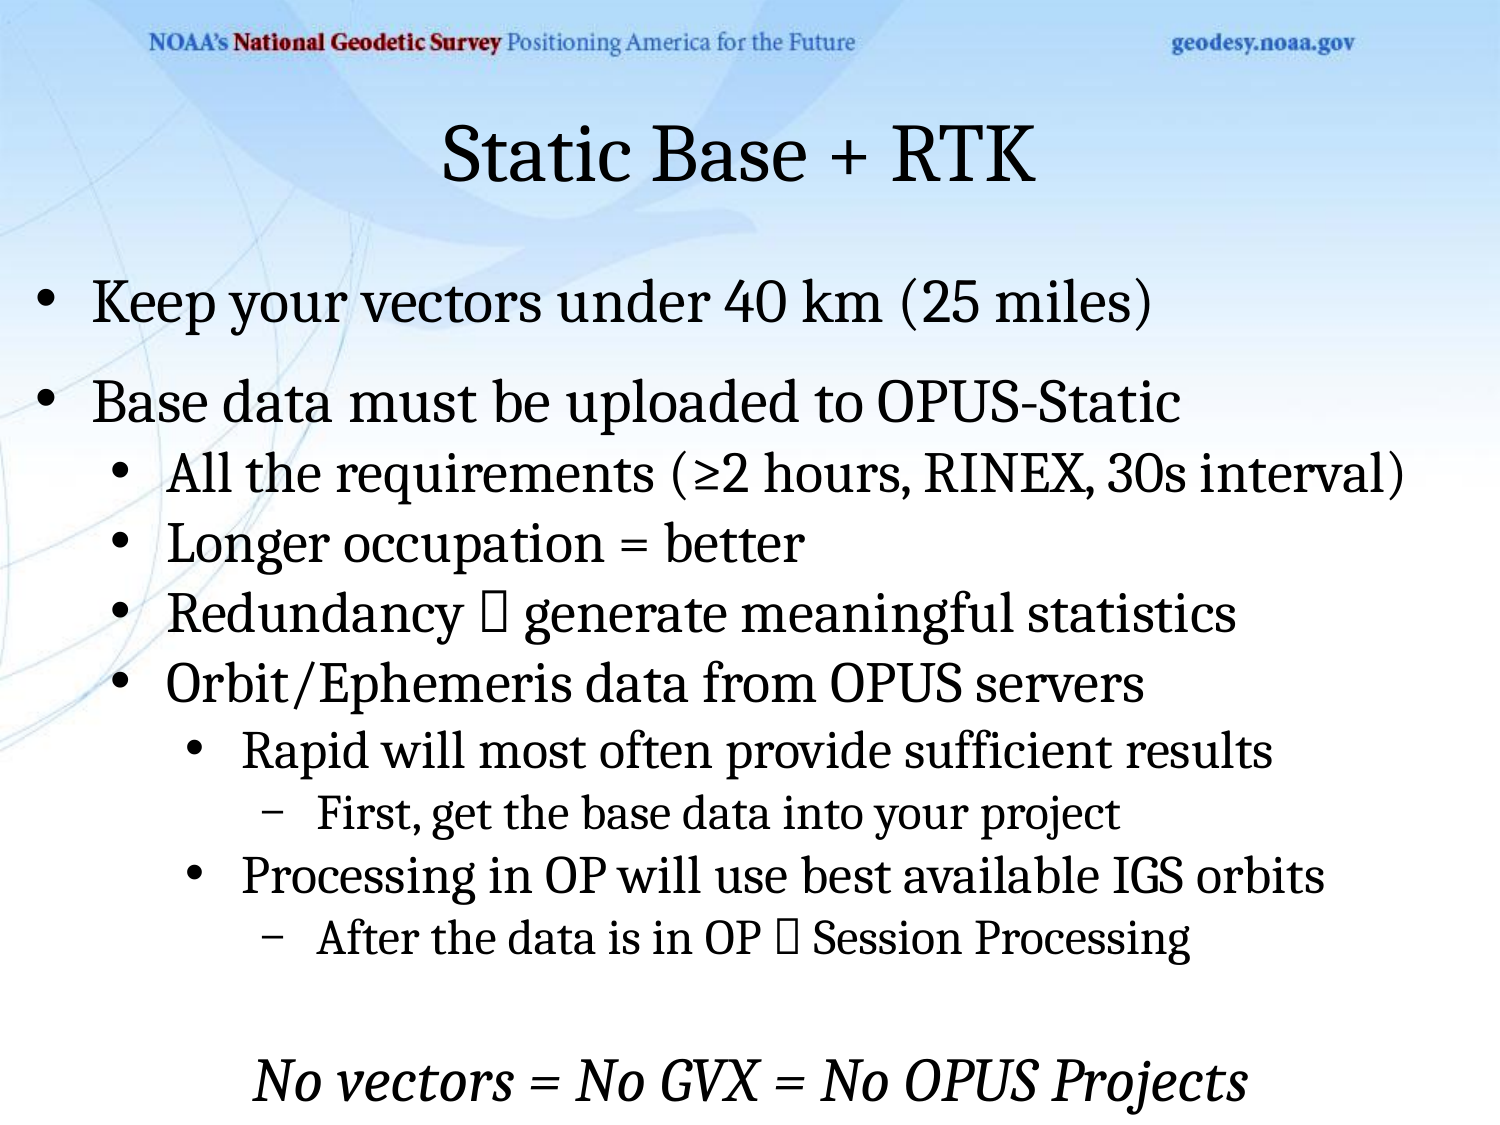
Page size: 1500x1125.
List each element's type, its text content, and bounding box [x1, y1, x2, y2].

picture [0, 204, 1500, 1125]
picture [0, 0, 1500, 91]
text_box Keep your vectors under 40 km (25 miles) Base data must be uploaded to OPUS-Static All the requirements (≥2 hours, RINEX, 30s interval) Longer occupation = better Redundancy  generate meaningful statistics Orbit/Ephemeris data from OPUS servers Rapid will most often provide sufficient results First, get the base data into your project Processing in OP will use best available IGS orbits After the data is in OP  Session Processing No vectors = No GVX = No OPUS Projects [20, 252, 1482, 1075]
title Static Base + RTK [0, 91, 1500, 204]
